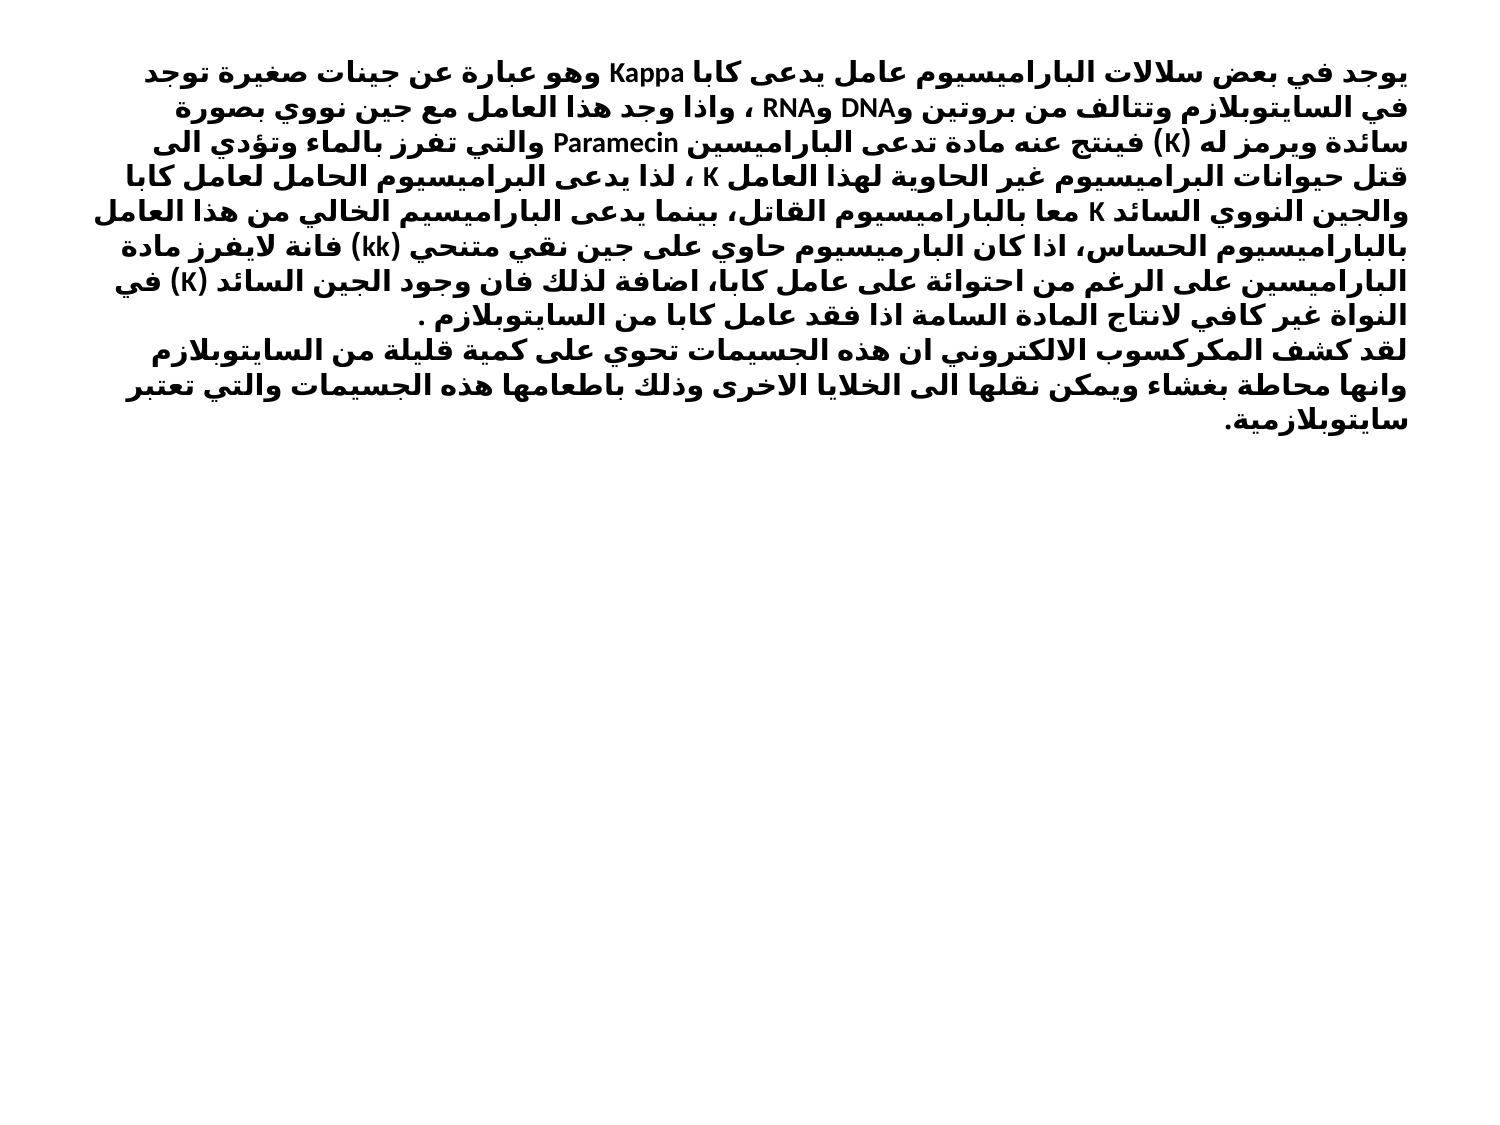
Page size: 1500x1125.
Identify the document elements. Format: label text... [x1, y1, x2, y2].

title يوجد في بعض سلالات الباراميسيوم عامل يدعى كابا Kappa وهو عبارة عن جينات صغيرة توجد في السايتوبلازم وتتالف من بروتين وDNA وRNA ، واذا وجد هذا العامل مع جين نووي بصورة سائدة ويرمز له (K) فينتج عنه مادة تدعى الباراميسين Paramecin والتي تفرز بالماء وتؤدي الى قتل حيوانات البراميسيوم غير الحاوية لهذا العامل K ، لذا يدعى البراميسيوم الحامل لعامل كابا والجين النووي السائد K معا بالباراميسيوم القاتل، بينما يدعى الباراميسيم الخالي من هذا العامل بالباراميسيوم الحساس، اذا كان البارميسيوم حاوي على جين نقي متنحي (kk) فانة لايفرز مادة الباراميسين على الرغم من احتوائة على عامل كابا، اضافة لذلك فان وجود الجين السائد (K) في النواة غير كافي لانتاج المادة السامة اذا فقد عامل كابا من السايتوبلازم . لقد كشف المكركسوب الالكتروني ان هذه الجسيمات تحوي على كمية قليلة من السايتوبلازم وانها محاطة بغشاء ويمكن نقلها الى الخلايا الاخرى وذلك باطعامها هذه الجسيمات والتي تعتبر سايتوبلازمية. [75, 45, 1425, 445]
